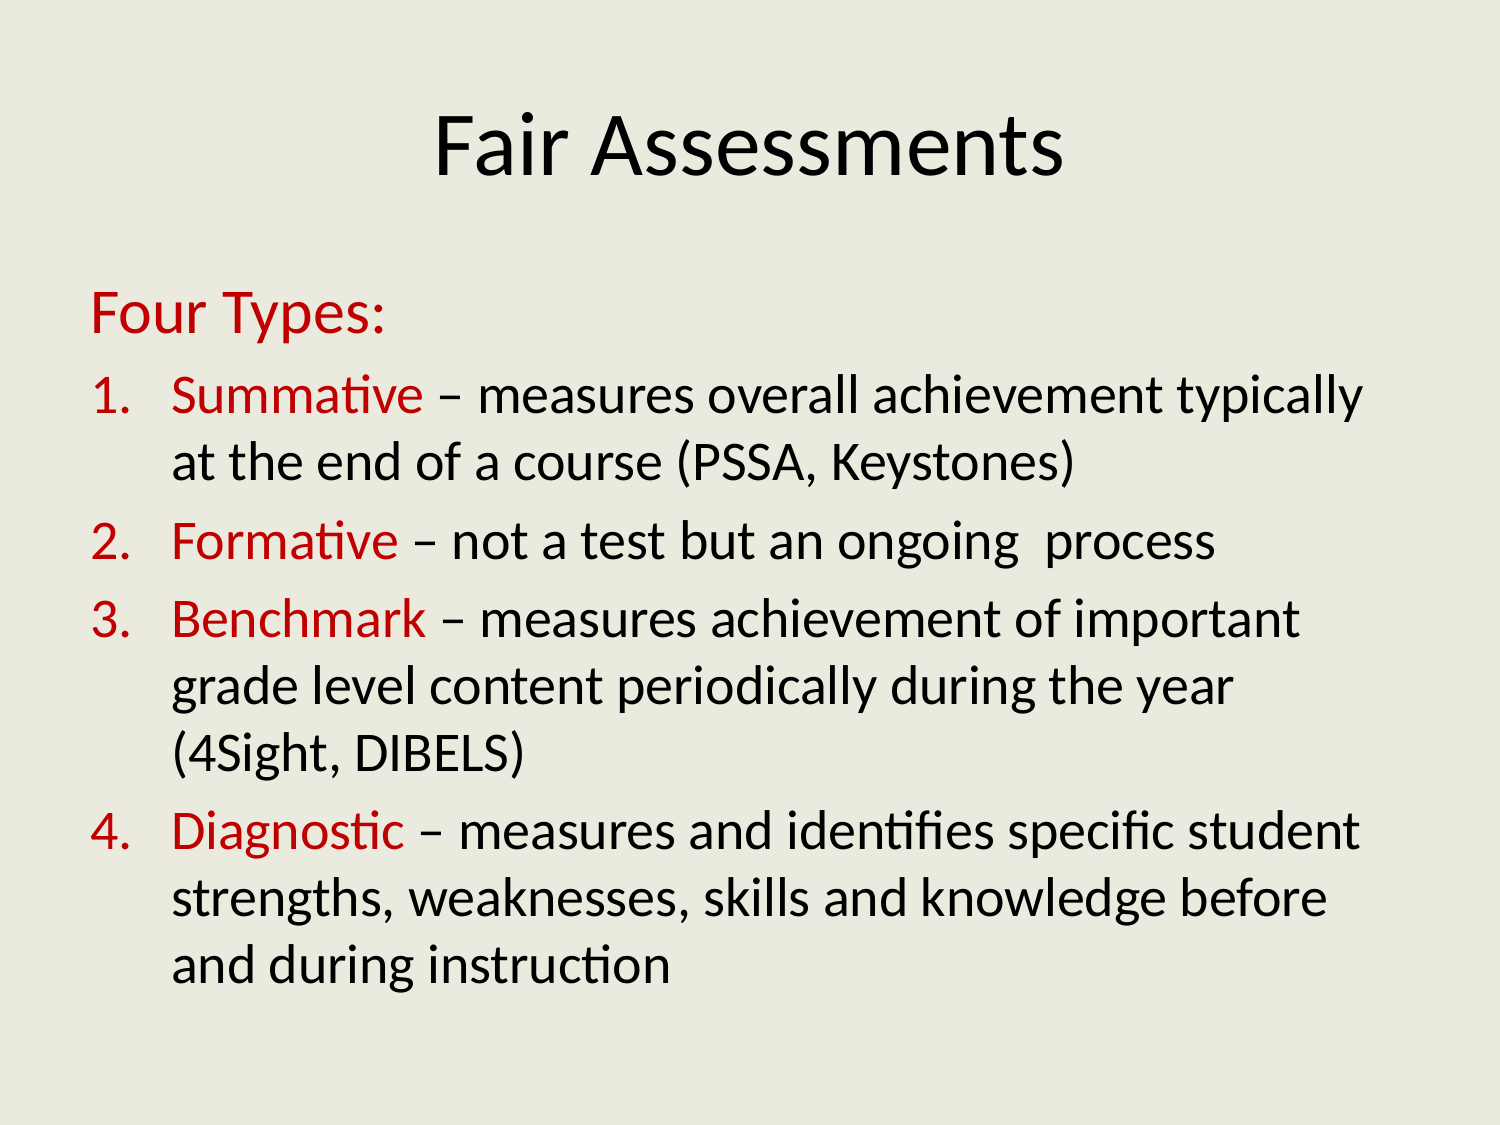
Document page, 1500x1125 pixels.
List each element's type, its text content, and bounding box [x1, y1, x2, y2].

title Fair Assessments [75, 45, 1425, 233]
list Four Types: Summative – measures overall achievement typically at the end of a course (PSSA, Keystones) Formative – not a test but an ongoing process Benchmark – measures achievement of important grade level content periodically during the year (4Sight, DIBELS) Diagnostic – measures and identifies specific student strengths, weaknesses, skills and knowledge before and during instruction [75, 262, 1425, 1005]
